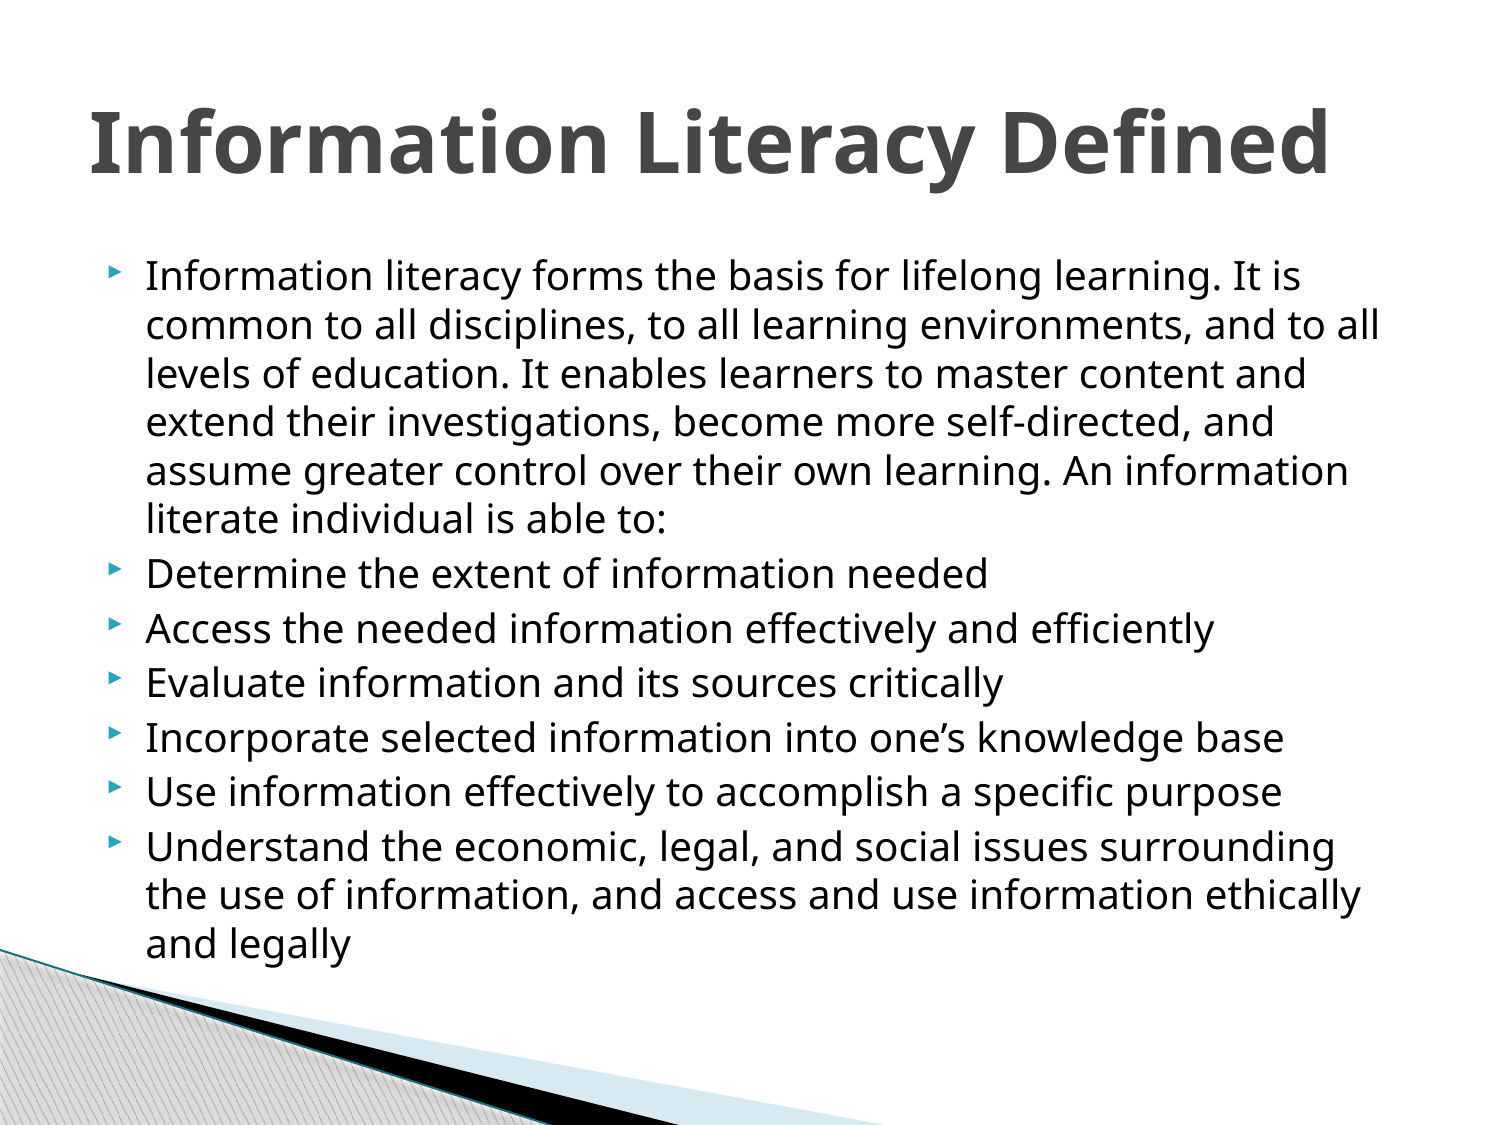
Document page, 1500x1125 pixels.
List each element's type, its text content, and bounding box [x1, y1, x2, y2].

list Information literacy forms the basis for lifelong learning. It is common to all disciplines, to all learning environments, and to all levels of education. It enables learners to master content and extend their investigations, become more self-directed, and assume greater control over their own learning. An information literate individual is able to: Determine the extent of information needed Access the needed information effectively and efficiently Evaluate information and its sources critically Incorporate selected information into one’s knowledge base Use information effectively to accomplish a specific purpose Understand the economic, legal, and social issues surrounding the use of information, and access and use information ethically and legally [75, 243, 1425, 986]
title Information Literacy Defined [75, 45, 1425, 233]
